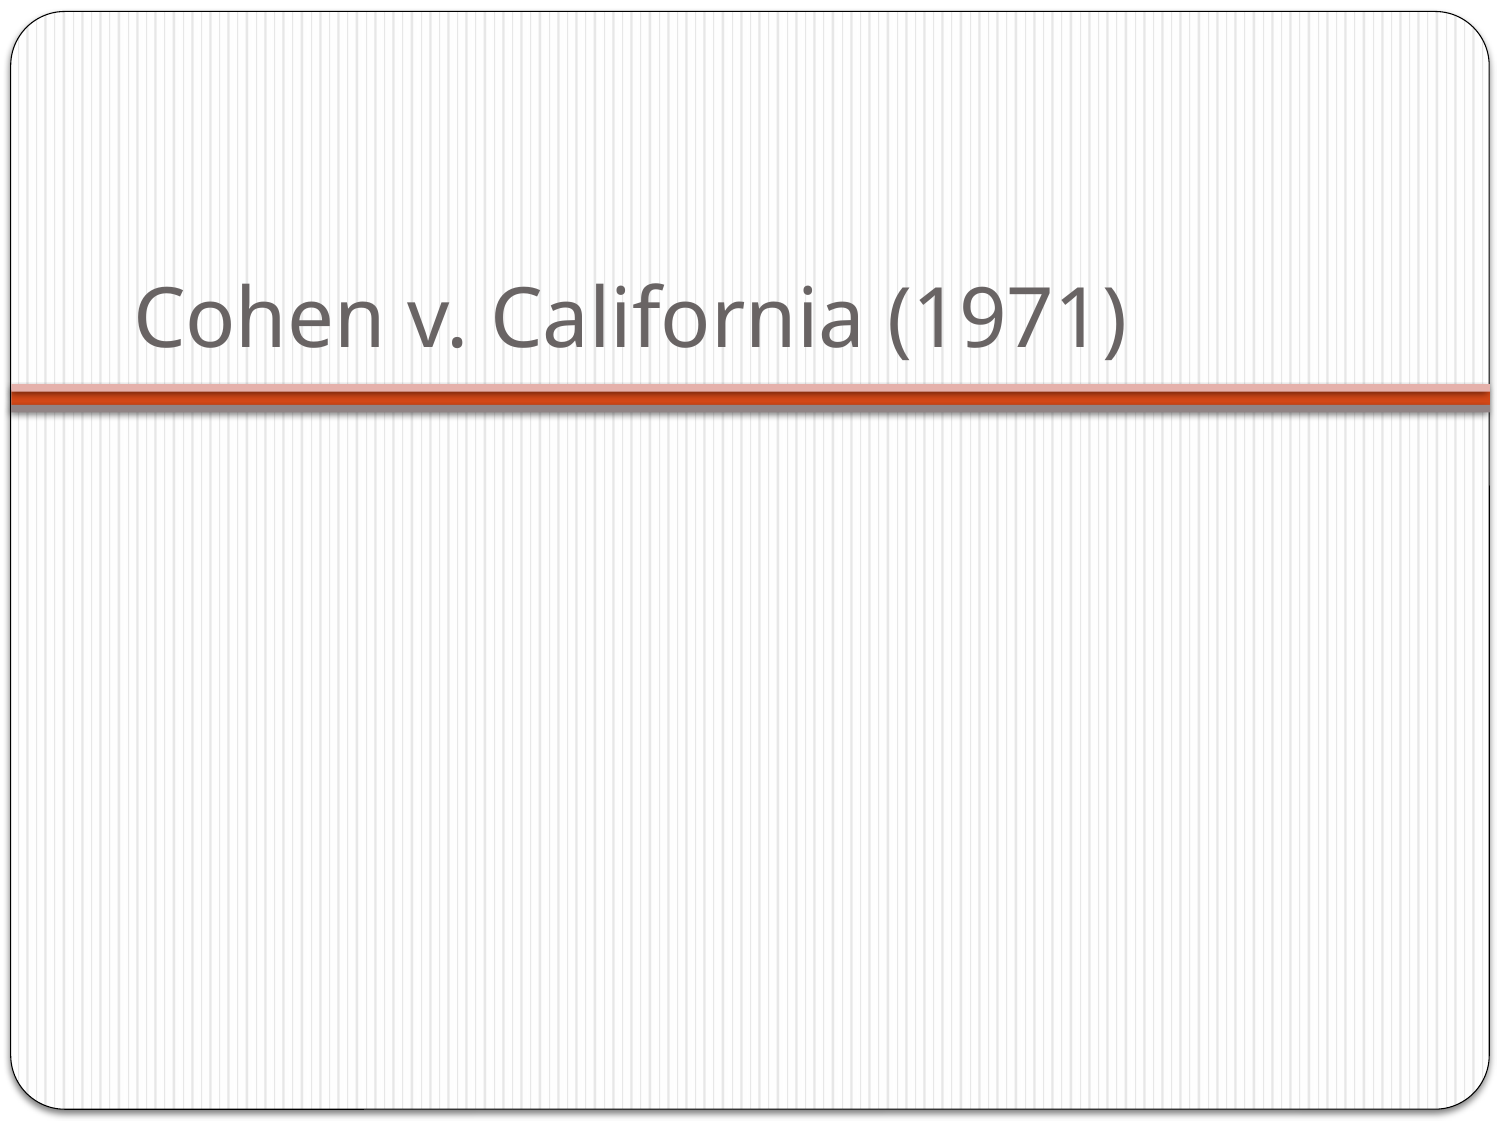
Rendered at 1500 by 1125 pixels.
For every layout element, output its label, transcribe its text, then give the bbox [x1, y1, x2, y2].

title Cohen v. California (1971) [118, 156, 1394, 380]
